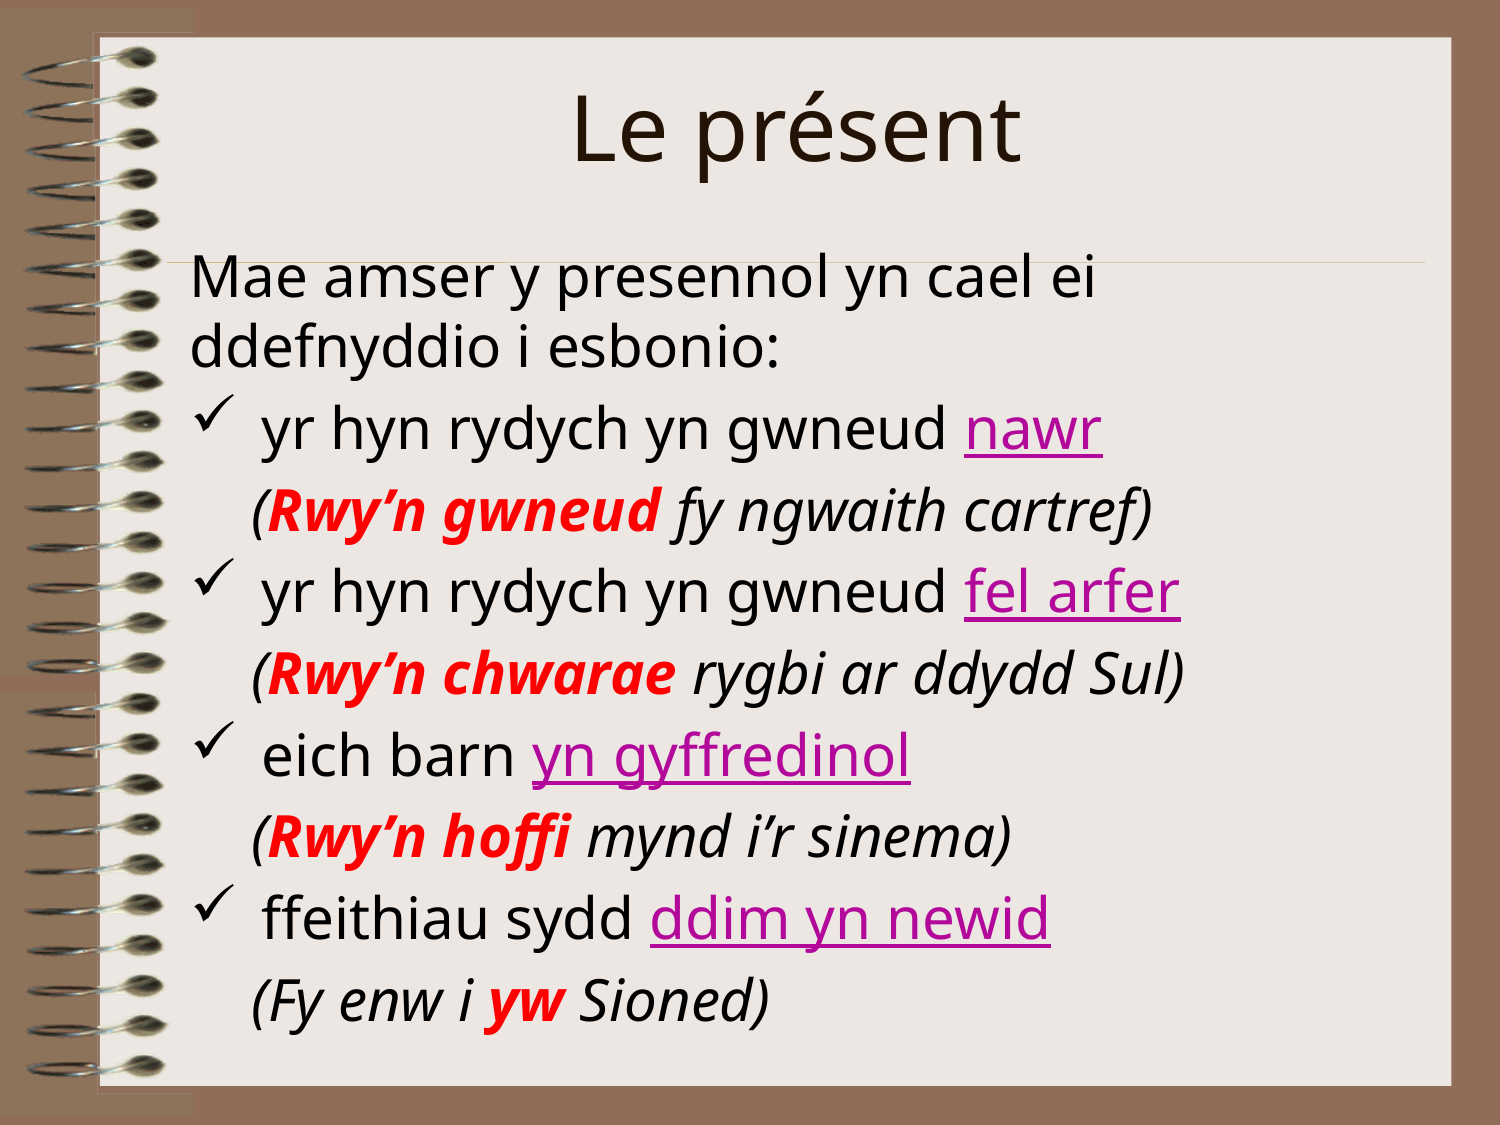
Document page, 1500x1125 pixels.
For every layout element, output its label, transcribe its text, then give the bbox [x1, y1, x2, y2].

picture [0, 8, 194, 674]
picture [0, 692, 194, 1115]
list Mae amser y presennol yn cael ei ddefnyddio i esbonio: yr hyn rydych yn gwneud nawr (Rwy’n gwneud fy ngwaith cartref) yr hyn rydych yn gwneud fel arfer (Rwy’n chwarae rygbi ar ddydd Sul) eich barn yn gyffredinol (Rwy’n hoffi mynd i’r sinema) ffeithiau sydd ddim yn newid (Fy enw i yw Sioned) [174, 231, 1425, 1083]
title Le présent [171, 31, 1422, 219]
